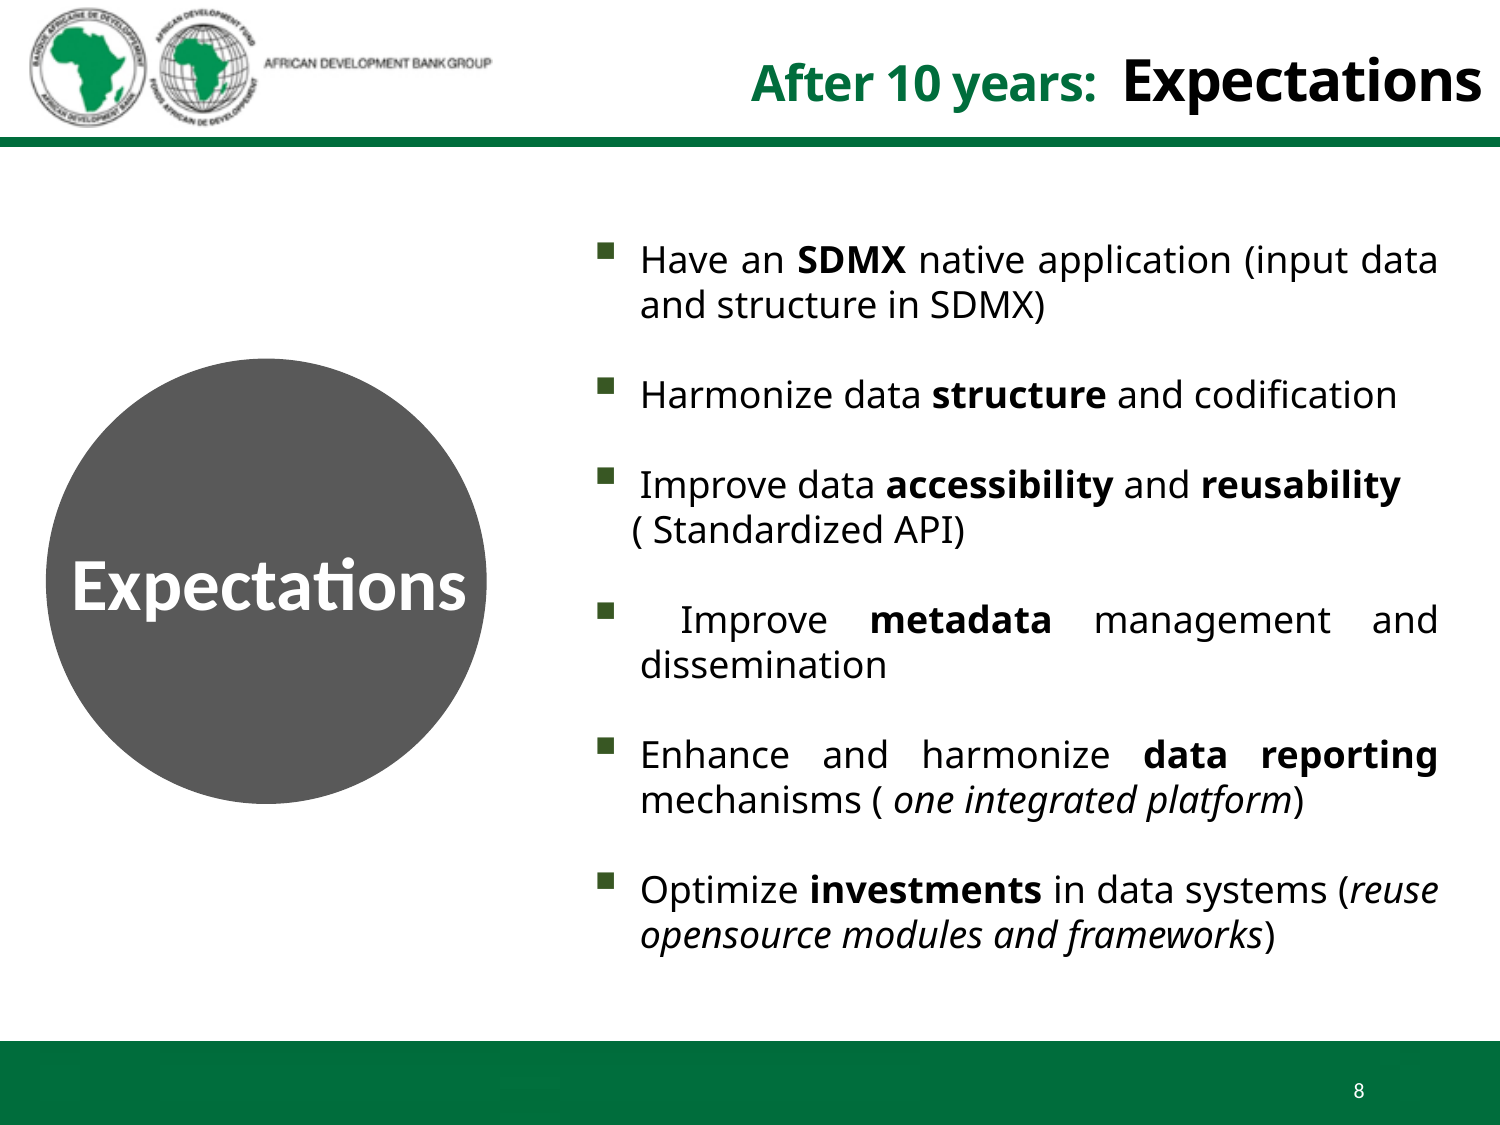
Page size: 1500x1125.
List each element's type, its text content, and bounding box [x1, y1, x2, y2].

picture [0, 1041, 1500, 1125]
text_box [44, 357, 482, 806]
title After 10 years: Expectations [714, 27, 1500, 141]
text_box Have an SDMX native application (input data and structure in SDMX) Harmonize data structure and codification Improve data accessibility and reusability ( Standardized API) Improve metadata management and dissemination Enhance and harmonize data reporting mechanisms ( one integrated platform) Optimize investments in data systems (reuse opensource modules and frameworks) [578, 183, 1455, 1009]
picture [0, 137, 1500, 147]
text_box Expectations [56, 528, 487, 634]
slide_number 8 [1218, 1059, 1380, 1120]
picture [28, 6, 493, 128]
